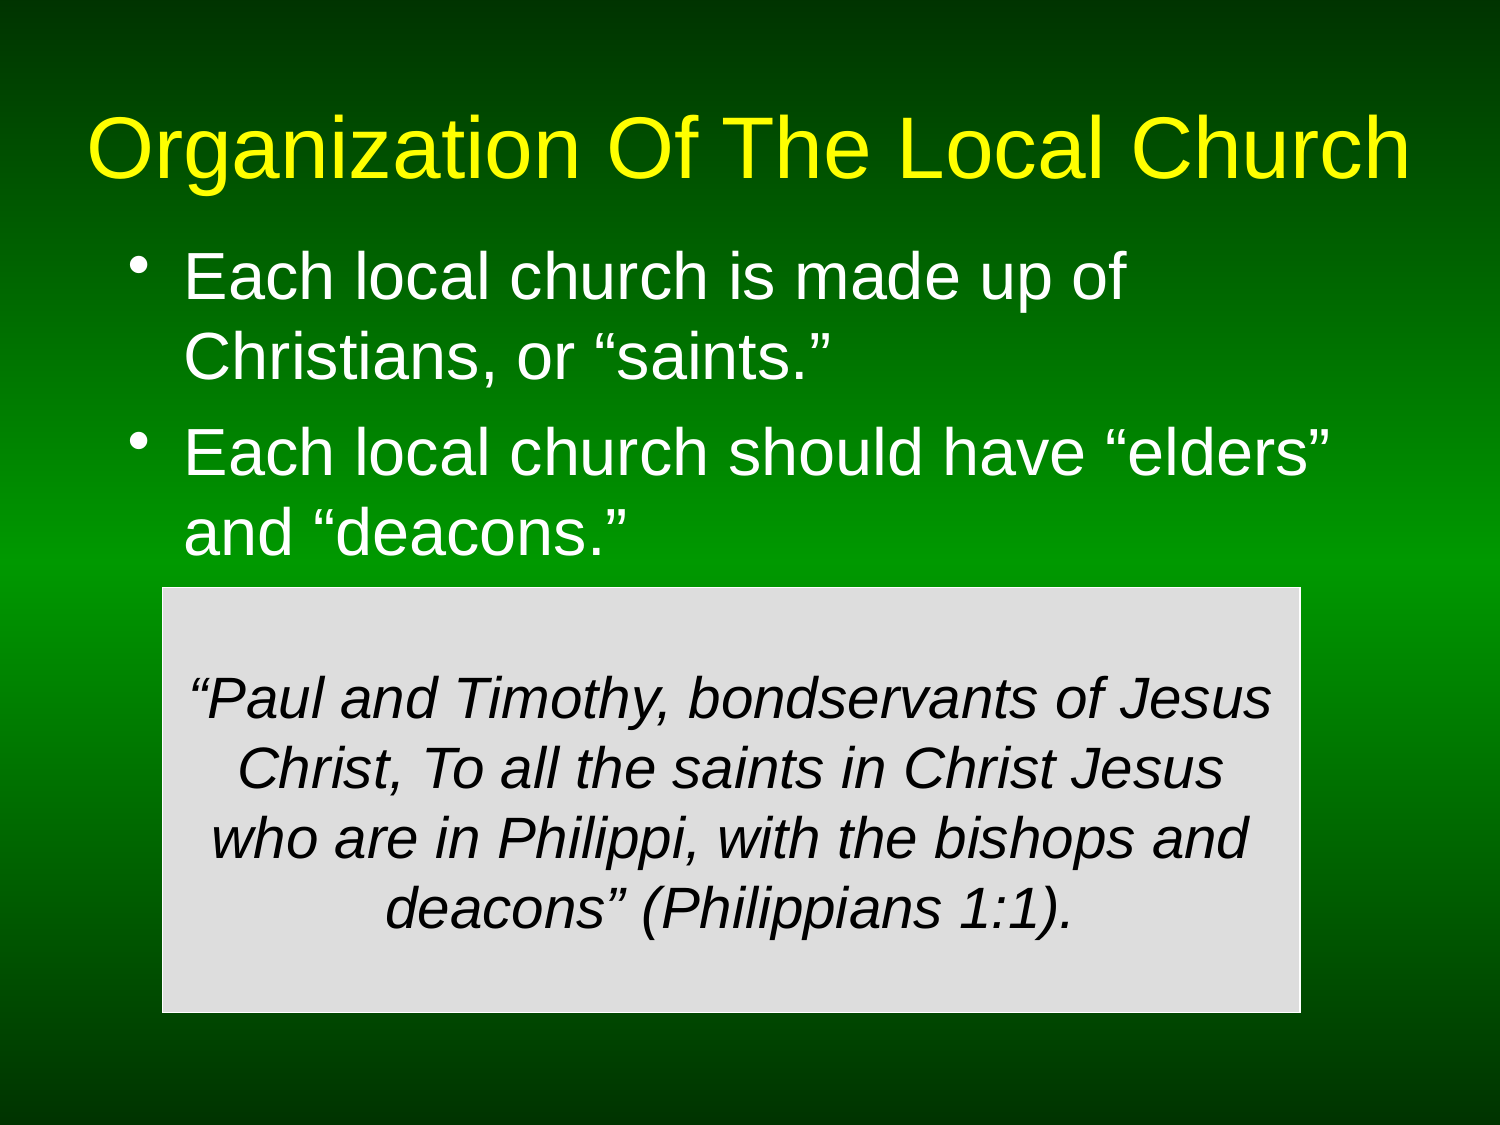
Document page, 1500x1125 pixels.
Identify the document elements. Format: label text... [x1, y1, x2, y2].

title Organization Of The Local Church [37, 50, 1463, 238]
list Each local church is made up of Christians, or “saints.” Each local church should have “elders” and “deacons.” [112, 224, 1463, 1125]
text_box “Paul and Timothy, bondservants of Jesus Christ, To all the saints in Christ Jesus who are in Philippi, with the bishops and deacons” (Philippians 1:1). [162, 587, 1300, 1013]
